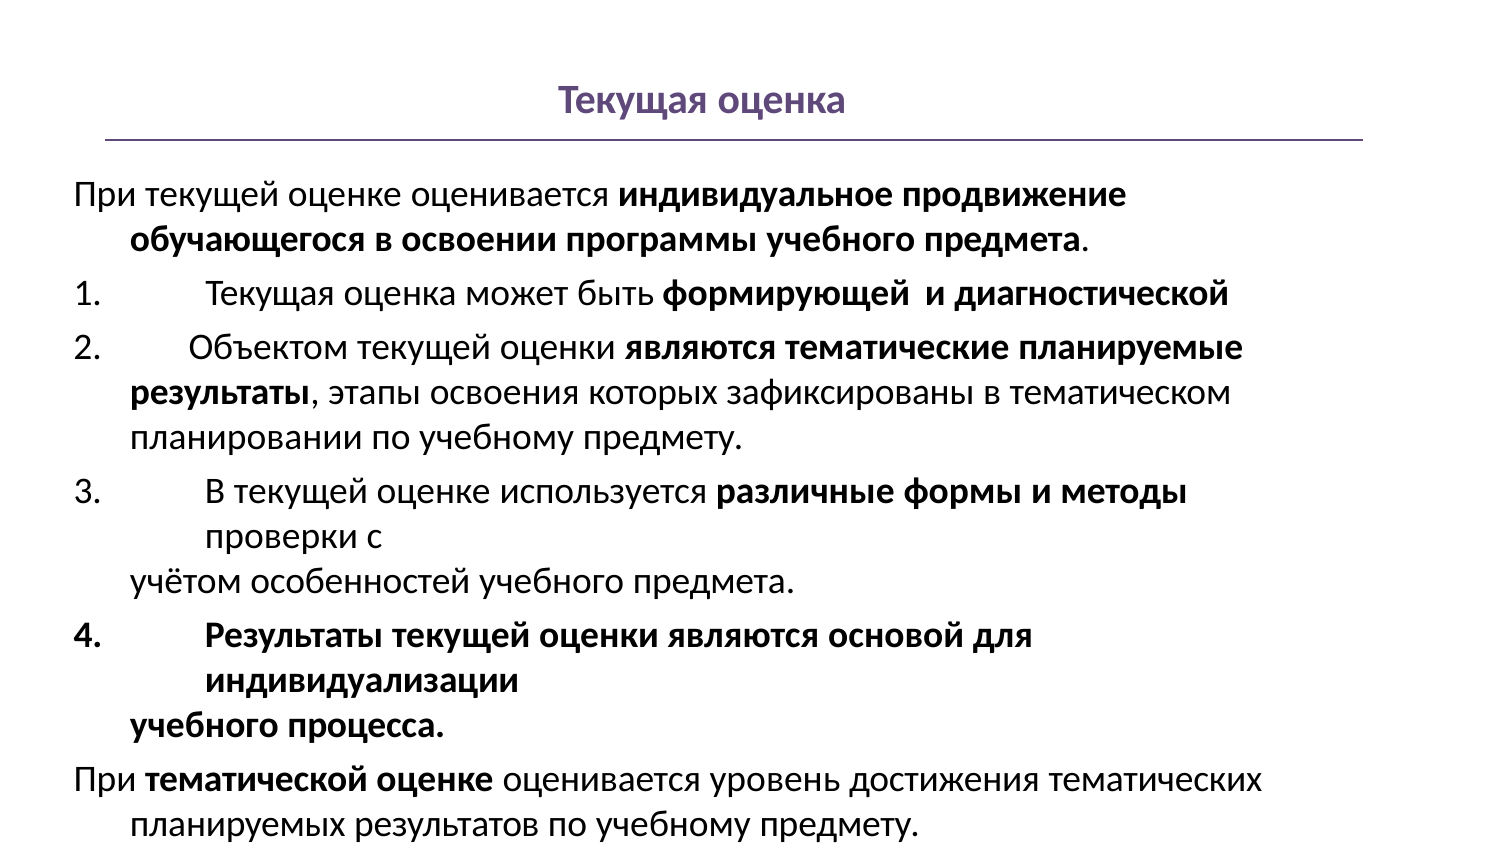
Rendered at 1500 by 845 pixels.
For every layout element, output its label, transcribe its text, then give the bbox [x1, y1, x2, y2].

title Текущая оценка [83, 28, 1417, 213]
text_box При текущей оценке оценивается индивидуальное продвижение обучающегося в освоении программы учебного предмета. Текущая оценка может быть формирующей и диагностической Объектом текущей оценки являются тематические планируемые результаты, этапы освоения которых зафиксированы в тематическом планировании по учебному предмету. В текущей оценке используется различные формы и методы проверки с учётом особенностей учебного предмета. Результаты текущей оценки являются основой для индивидуализации учебного процесса. При тематической оценке оценивается уровень достижения тематических планируемых результатов по учебному предмету. [71, 167, 1380, 845]
